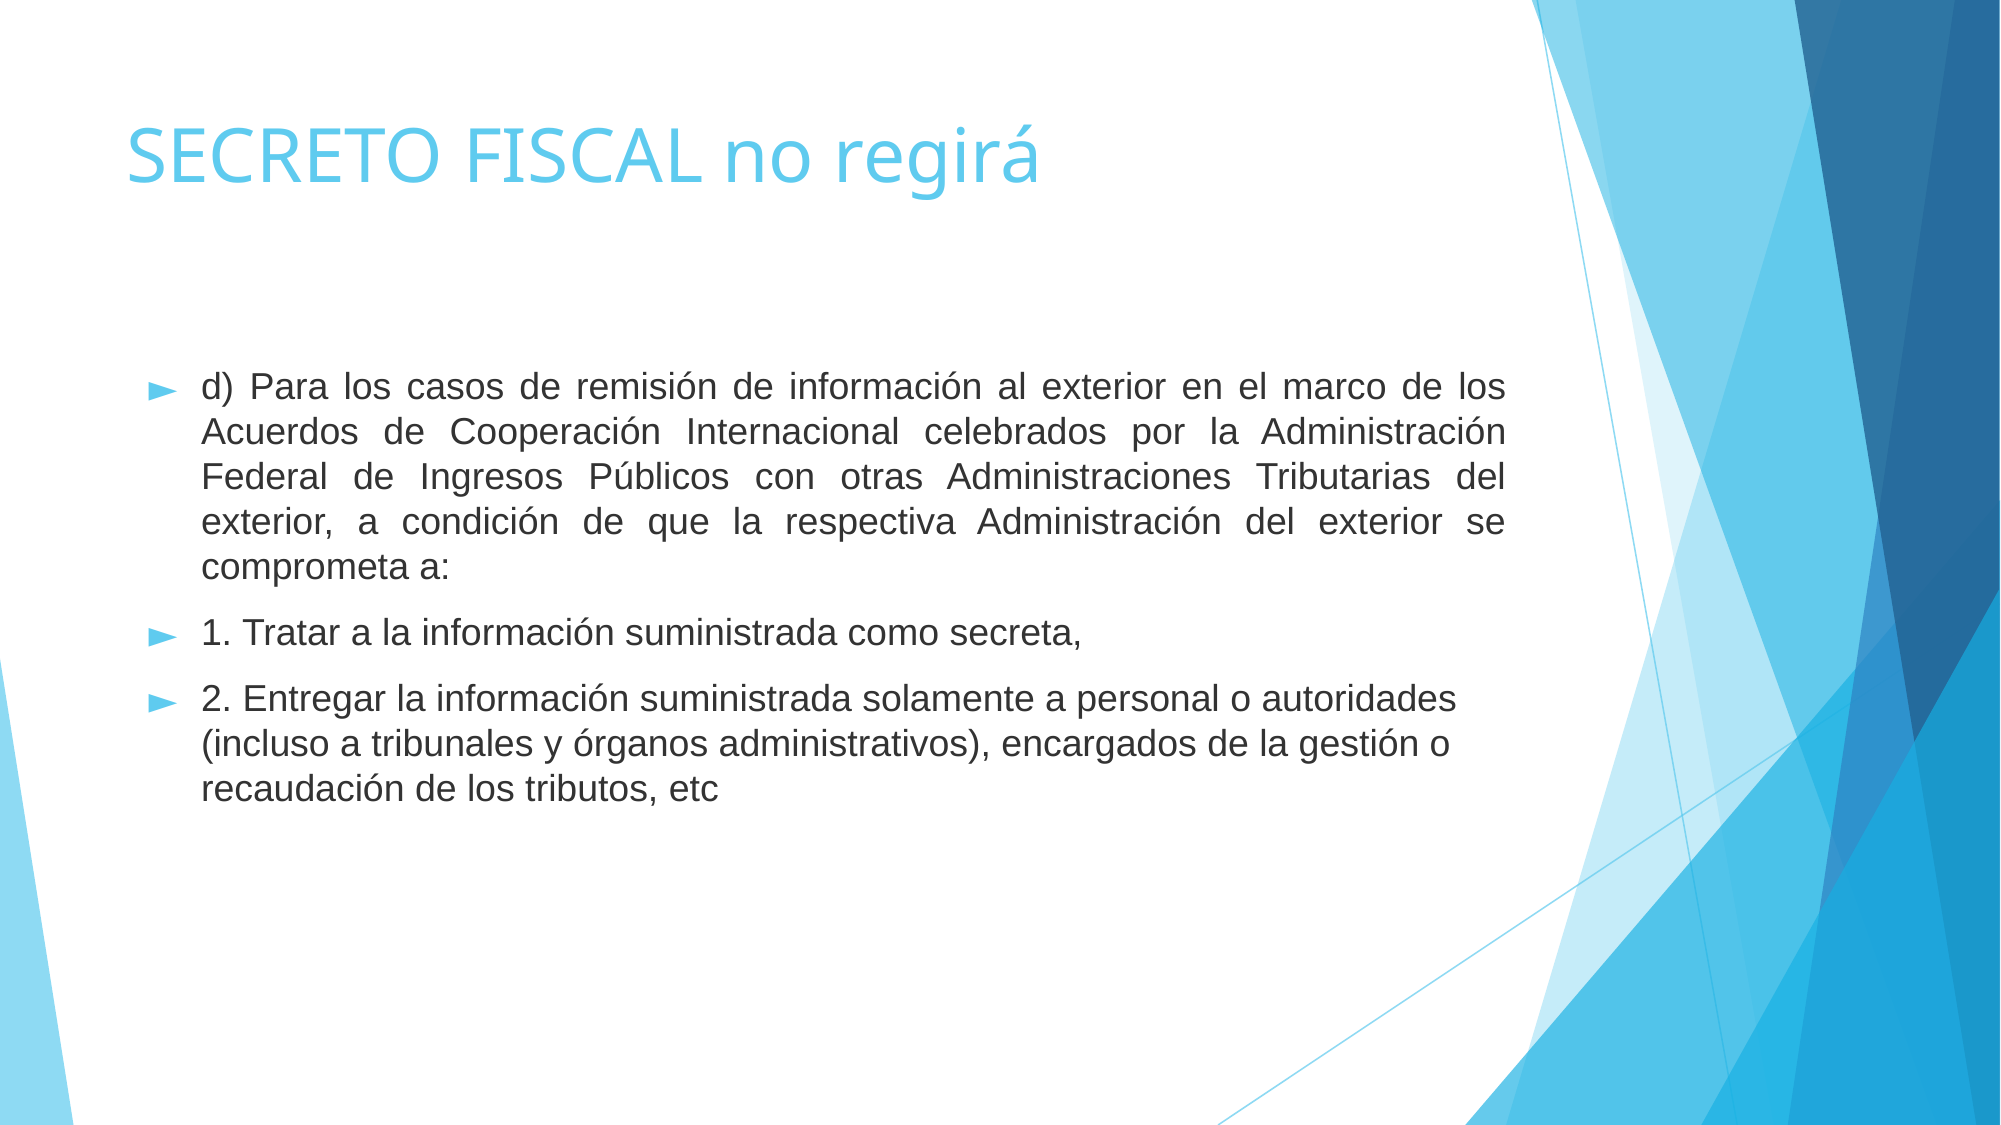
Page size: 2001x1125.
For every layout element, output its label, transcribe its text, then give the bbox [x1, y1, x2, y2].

title SECRETO FISCAL no regirá [111, 99, 1522, 317]
list d) Para los casos de remisión de información al exterior en el marco de los Acuerdos de Cooperación Internacional celebrados por la Administración Federal de Ingresos Públicos con otras Administraciones Tributarias del exterior, a condición de que la respectiva Administración del exterior se comprometa a: 1. Tratar a la información suministrada como secreta, 2. Entregar la información suministrada solamente a personal o autoridades (incluso a tribunales y órganos administrativos), encargados de la gestión o recaudación de los tributos, etc [111, 354, 1522, 992]
